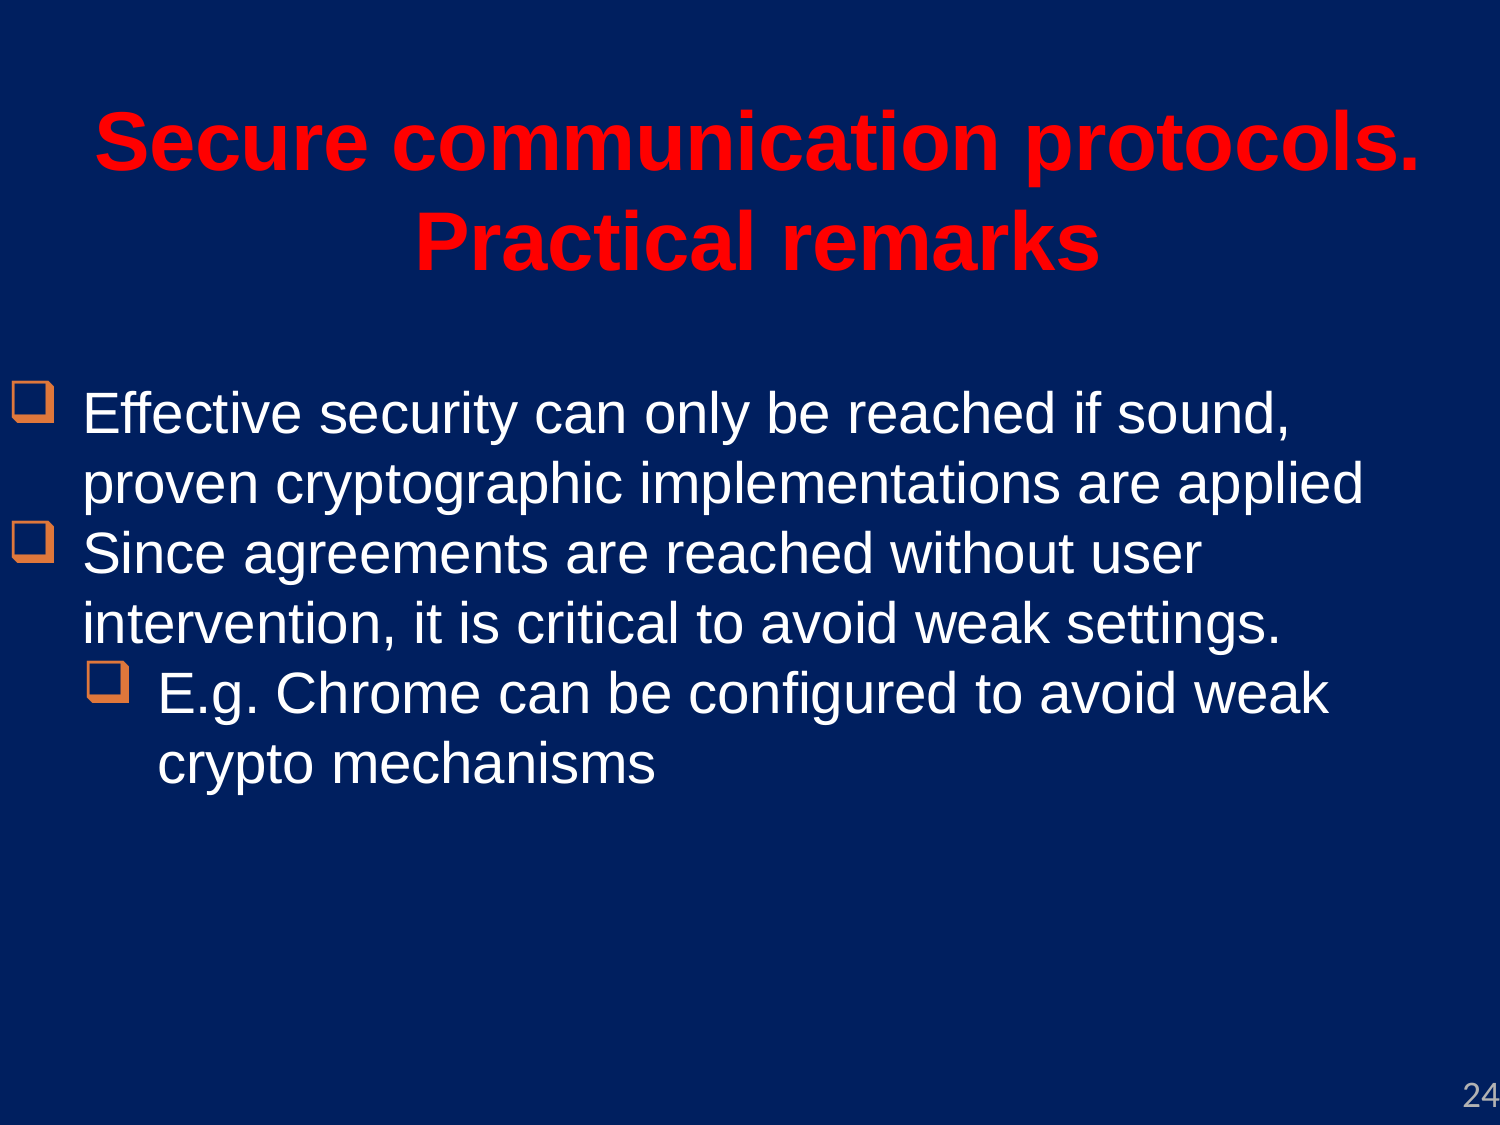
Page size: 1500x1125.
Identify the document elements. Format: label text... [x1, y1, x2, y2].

text_box Effective security can only be reached if sound, proven cryptographic implementations are applied Since agreements are reached without user intervention, it is critical to avoid weak settings. E.g. Chrome can be configured to avoid weak crypto mechanisms [4, 374, 1500, 795]
text_box Secure communication protocols. Practical remarks [76, 87, 1438, 288]
slide_number 24 [1437, 1069, 1500, 1115]
